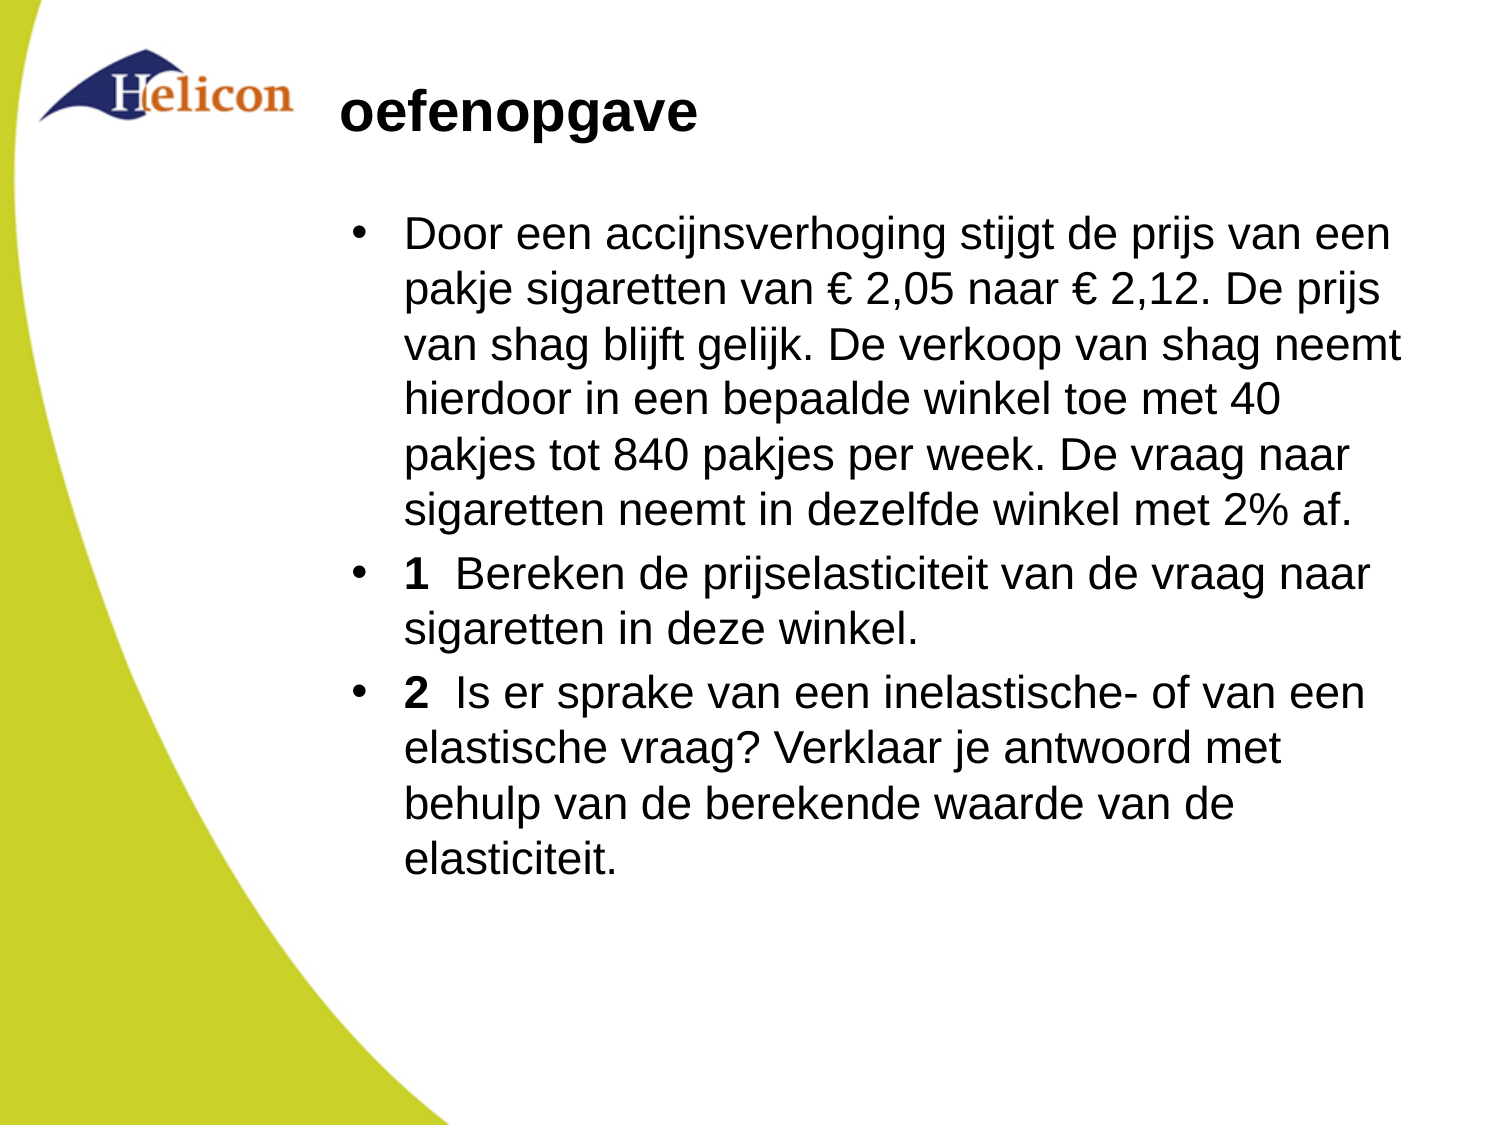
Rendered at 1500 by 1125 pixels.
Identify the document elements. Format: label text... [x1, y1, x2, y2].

picture [0, 0, 1500, 1125]
title oefenopgave [324, 54, 1415, 161]
list Door een accijnsverhoging stijgt de prijs van een pakje sigaretten van € 2,05 naar € 2,12. De prijs van shag blijft gelijk. De verkoop van shag neemt hierdoor in een bepaalde winkel toe met 40 pakjes tot 840 pakjes per week. De vraag naar sigaretten neemt in dezelfde winkel met 2% af. 1 Bereken de prijselasticiteit van de vraag naar sigaretten in deze winkel. 2 Is er sprake van een inelastische- of van een elastische vraag? Verklaar je antwoord met behulp van de berekende waarde van de elasticiteit. [336, 196, 1425, 1005]
